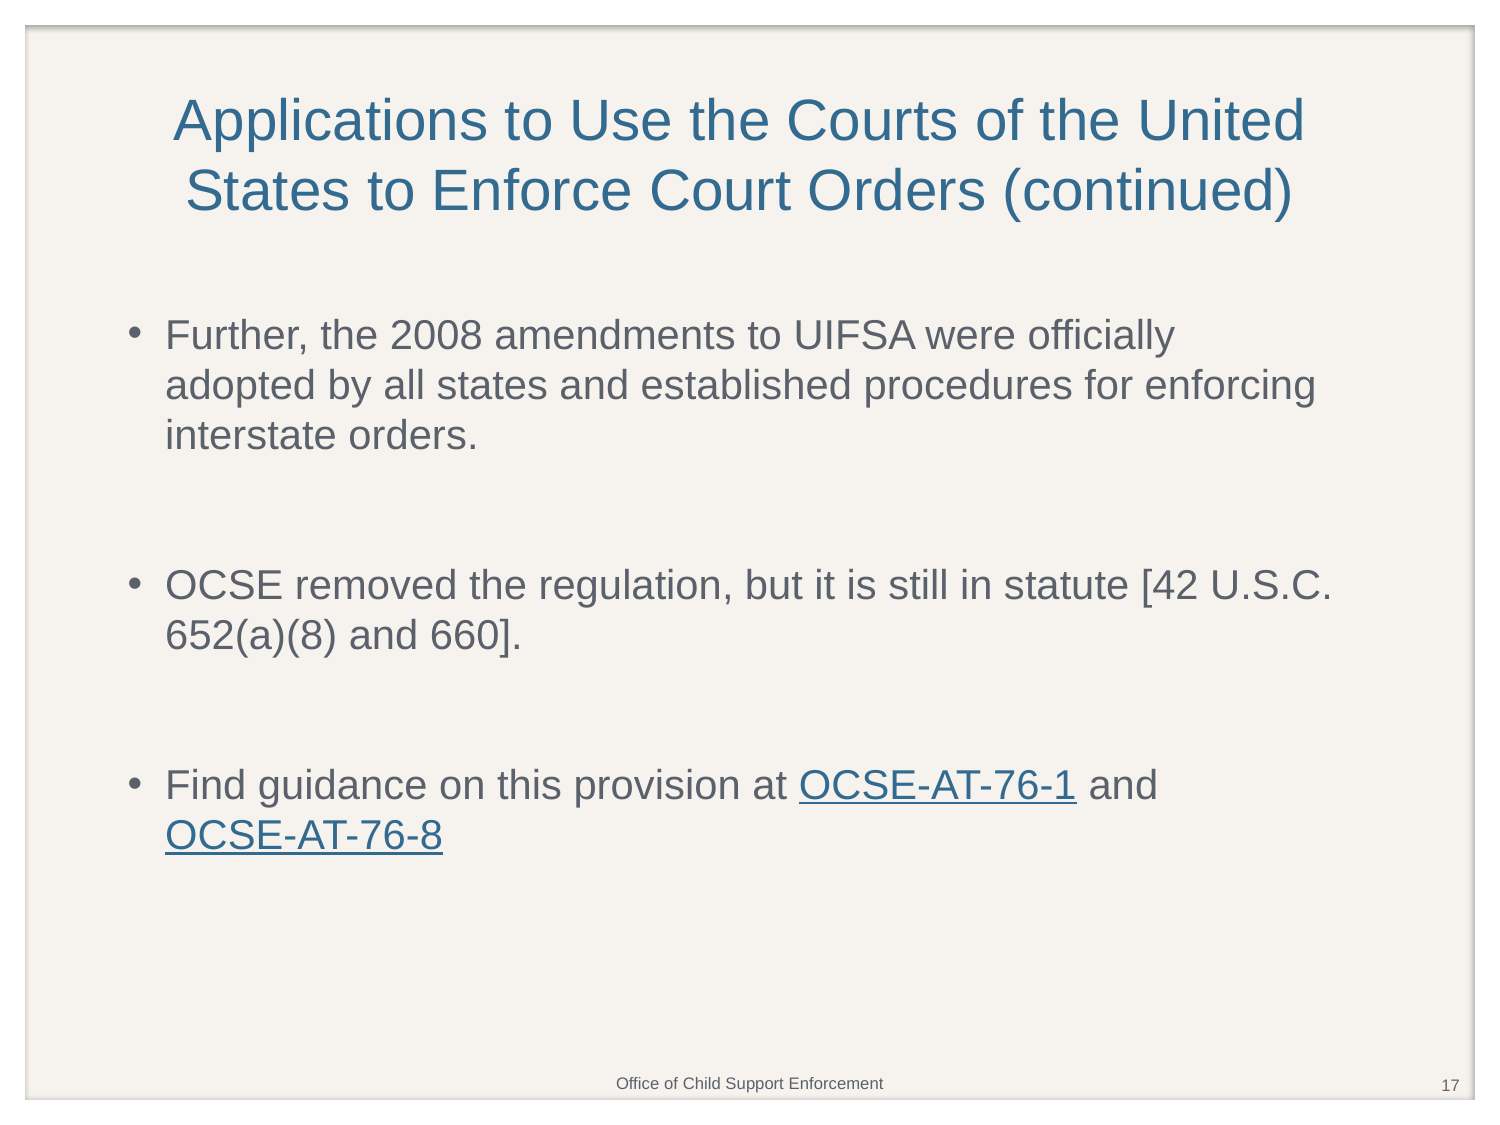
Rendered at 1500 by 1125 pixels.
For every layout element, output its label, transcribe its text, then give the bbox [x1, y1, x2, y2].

slide_number 17 [1125, 1067, 1475, 1103]
list Further, the 2008 amendments to UIFSA were officially adopted by all states and established procedures for enforcing interstate orders. OCSE removed the regulation, but it is still in statute [42 U.S.C. 652(a)(8) and 660]. Find guidance on this provision at OCSE-AT-76-1 and OCSE-AT-76-8 [112, 299, 1350, 1013]
title Applications to Use the Courts of the United States to Enforce Court Orders (continued) [106, 72, 1375, 230]
